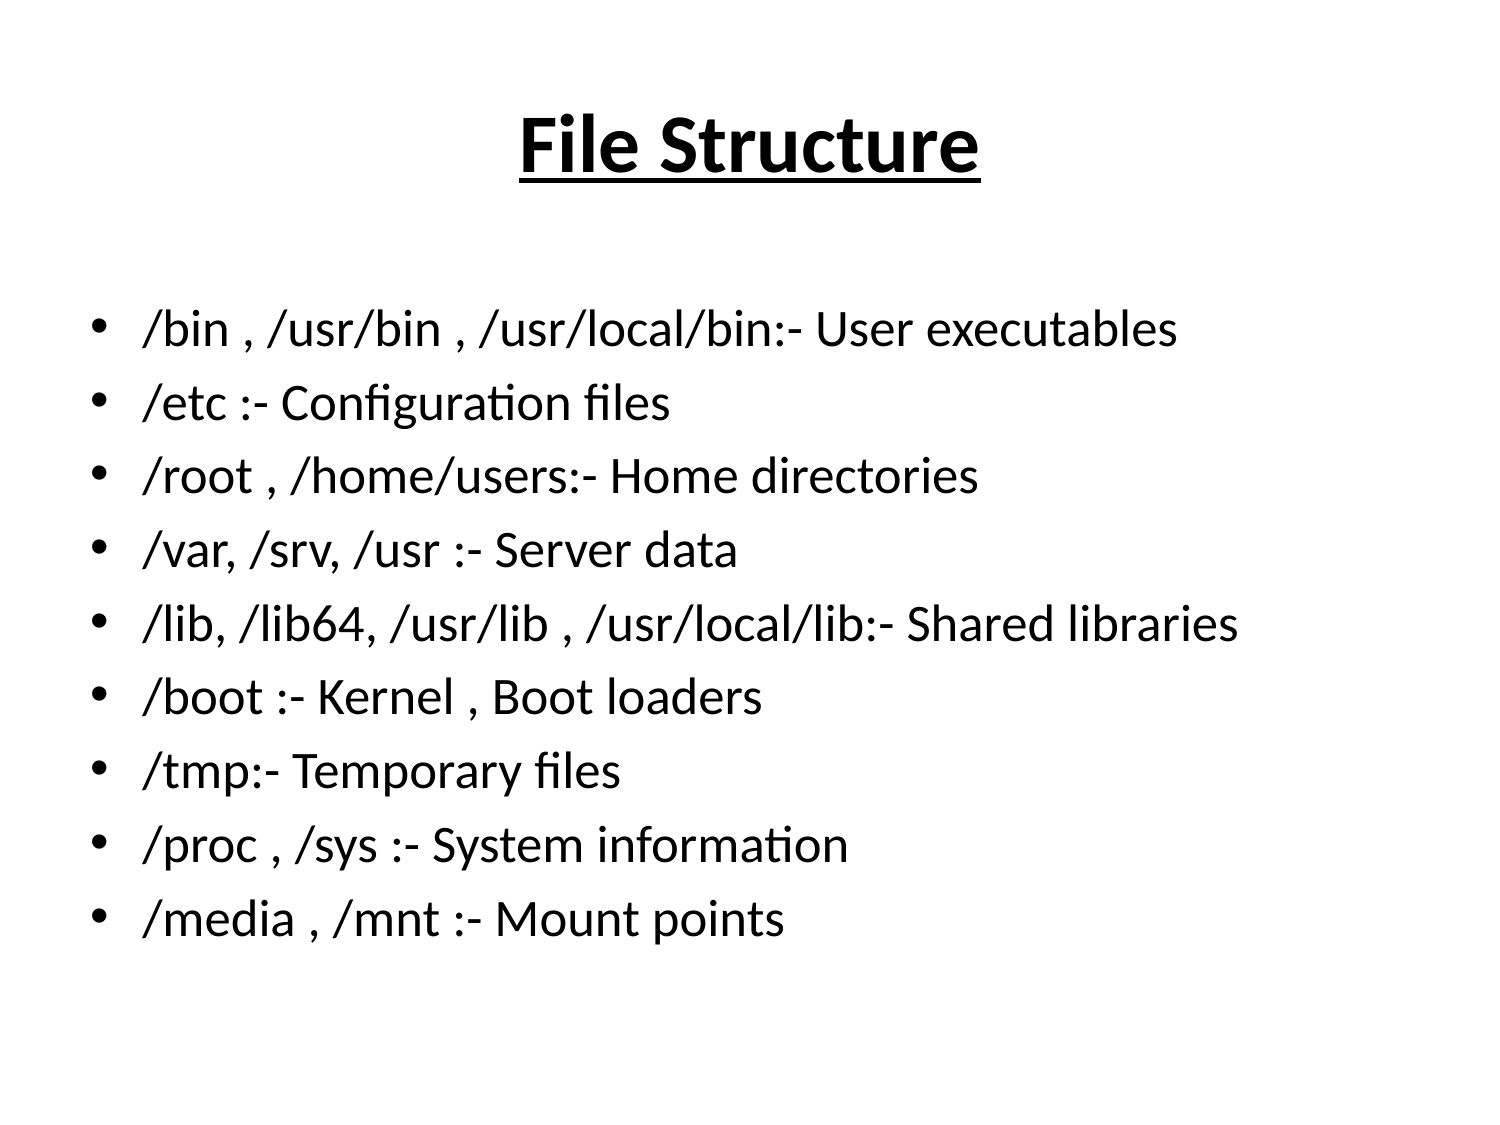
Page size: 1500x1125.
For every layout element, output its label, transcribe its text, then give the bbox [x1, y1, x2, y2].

list /bin , /usr/bin , /usr/local/bin:- User executables /etc :- Configuration files /root , /home/users:- Home directories /var, /srv, /usr :- Server data /lib, /lib64, /usr/lib , /usr/local/lib:- Shared libraries /boot :- Kernel , Boot loaders /tmp:- Temporary files /proc , /sys :- System information /media , /mnt :- Mount points [75, 212, 1425, 955]
title File Structure [75, 45, 1425, 212]
